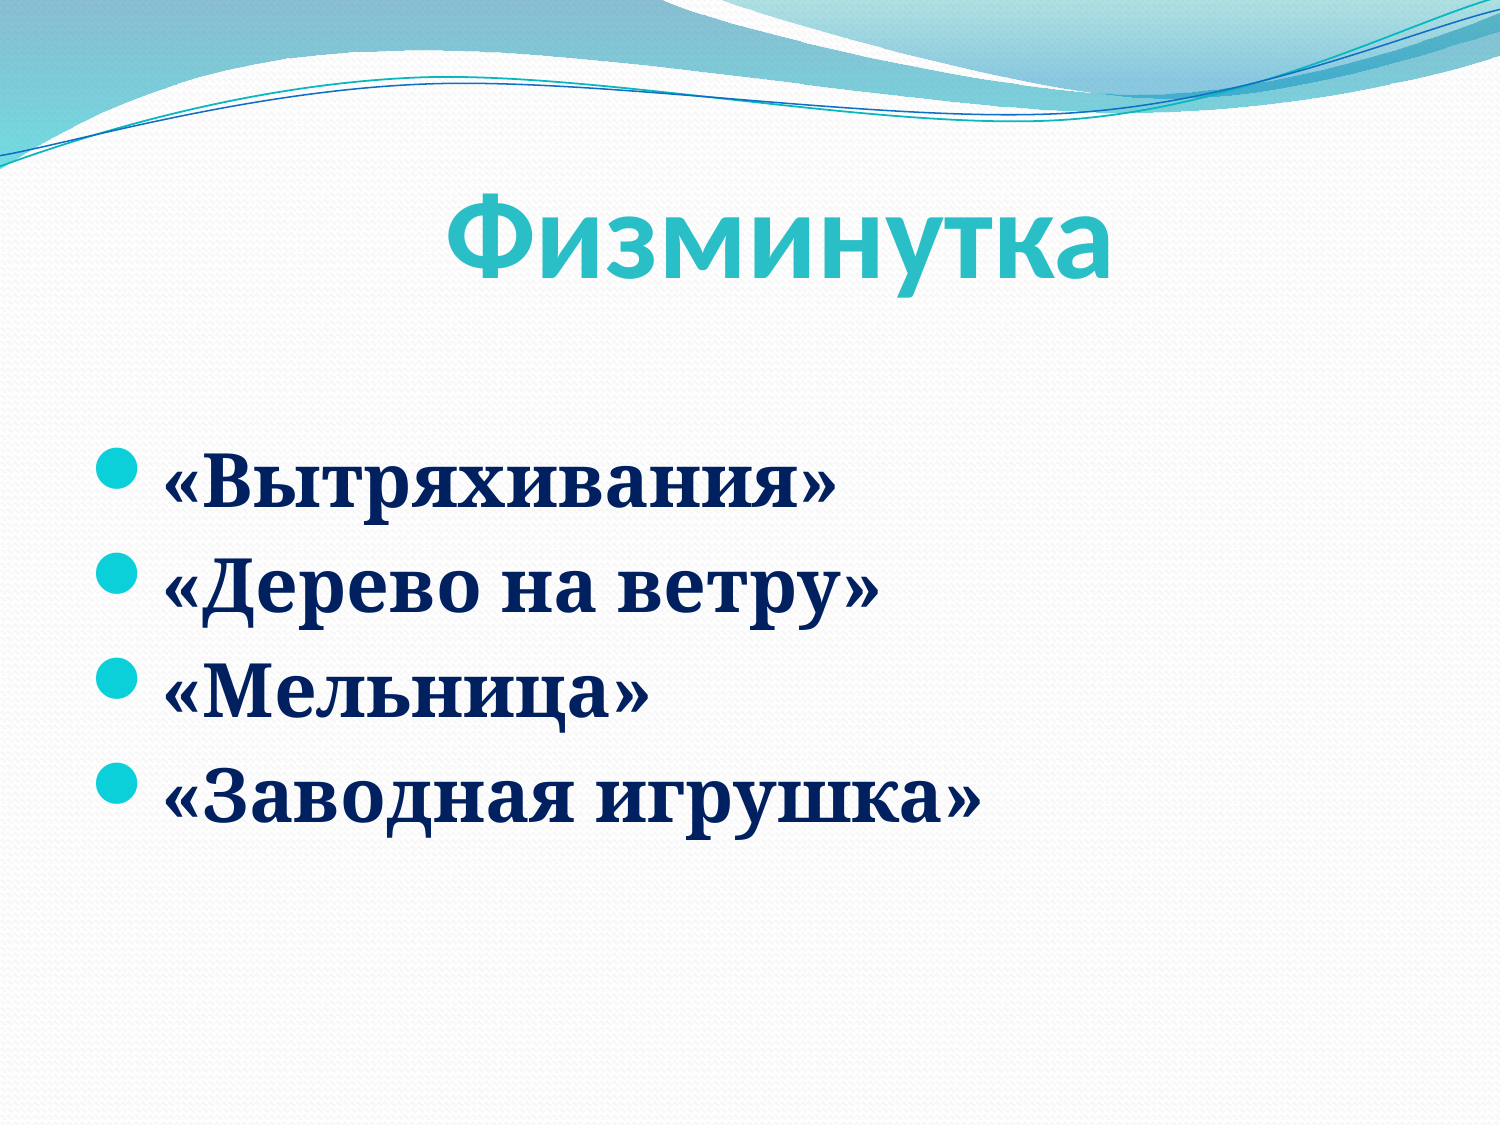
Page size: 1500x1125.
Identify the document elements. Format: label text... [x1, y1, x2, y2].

title Физминутка [74, 74, 1426, 304]
list «Вытряхивания» «Дерево на ветру» «Мельница» «Заводная игрушка» [74, 424, 1426, 1038]
